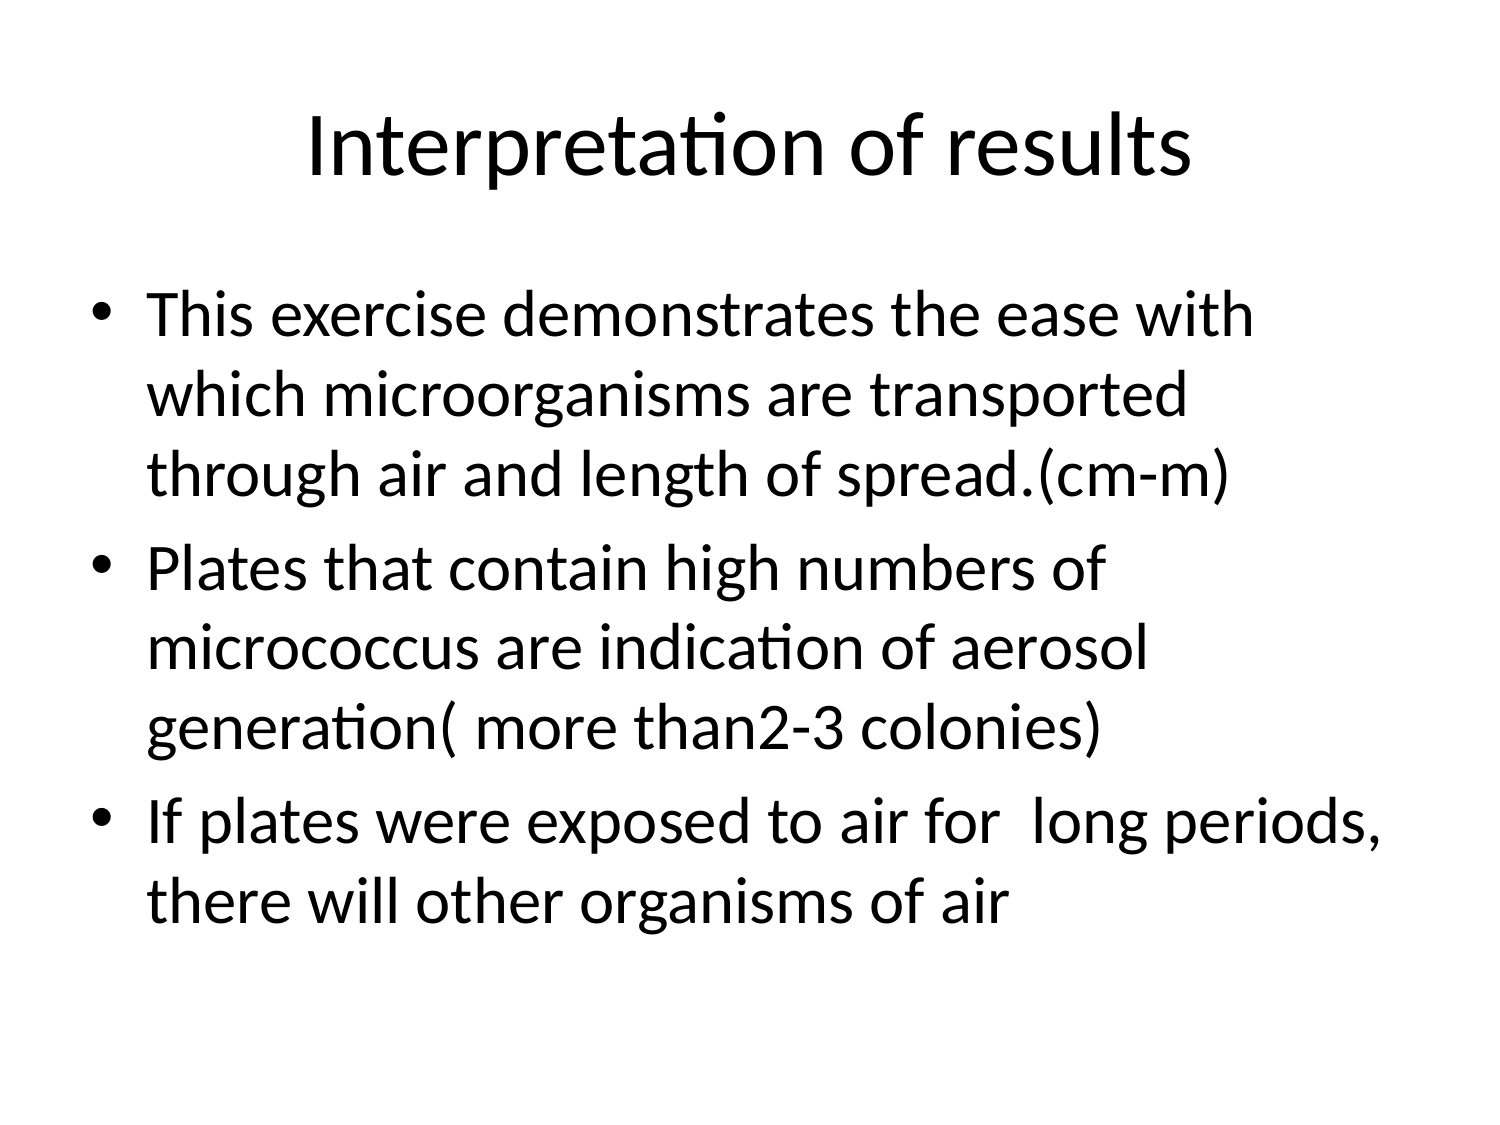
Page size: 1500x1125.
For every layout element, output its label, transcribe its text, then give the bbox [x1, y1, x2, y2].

title Interpretation of results [75, 45, 1425, 233]
list This exercise demonstrates the ease with which microorganisms are transported through air and length of spread.(cm-m) Plates that contain high numbers of micrococcus are indication of aerosol generation( more than2-3 colonies) If plates were exposed to air for long periods, there will other organisms of air [75, 262, 1425, 1005]
